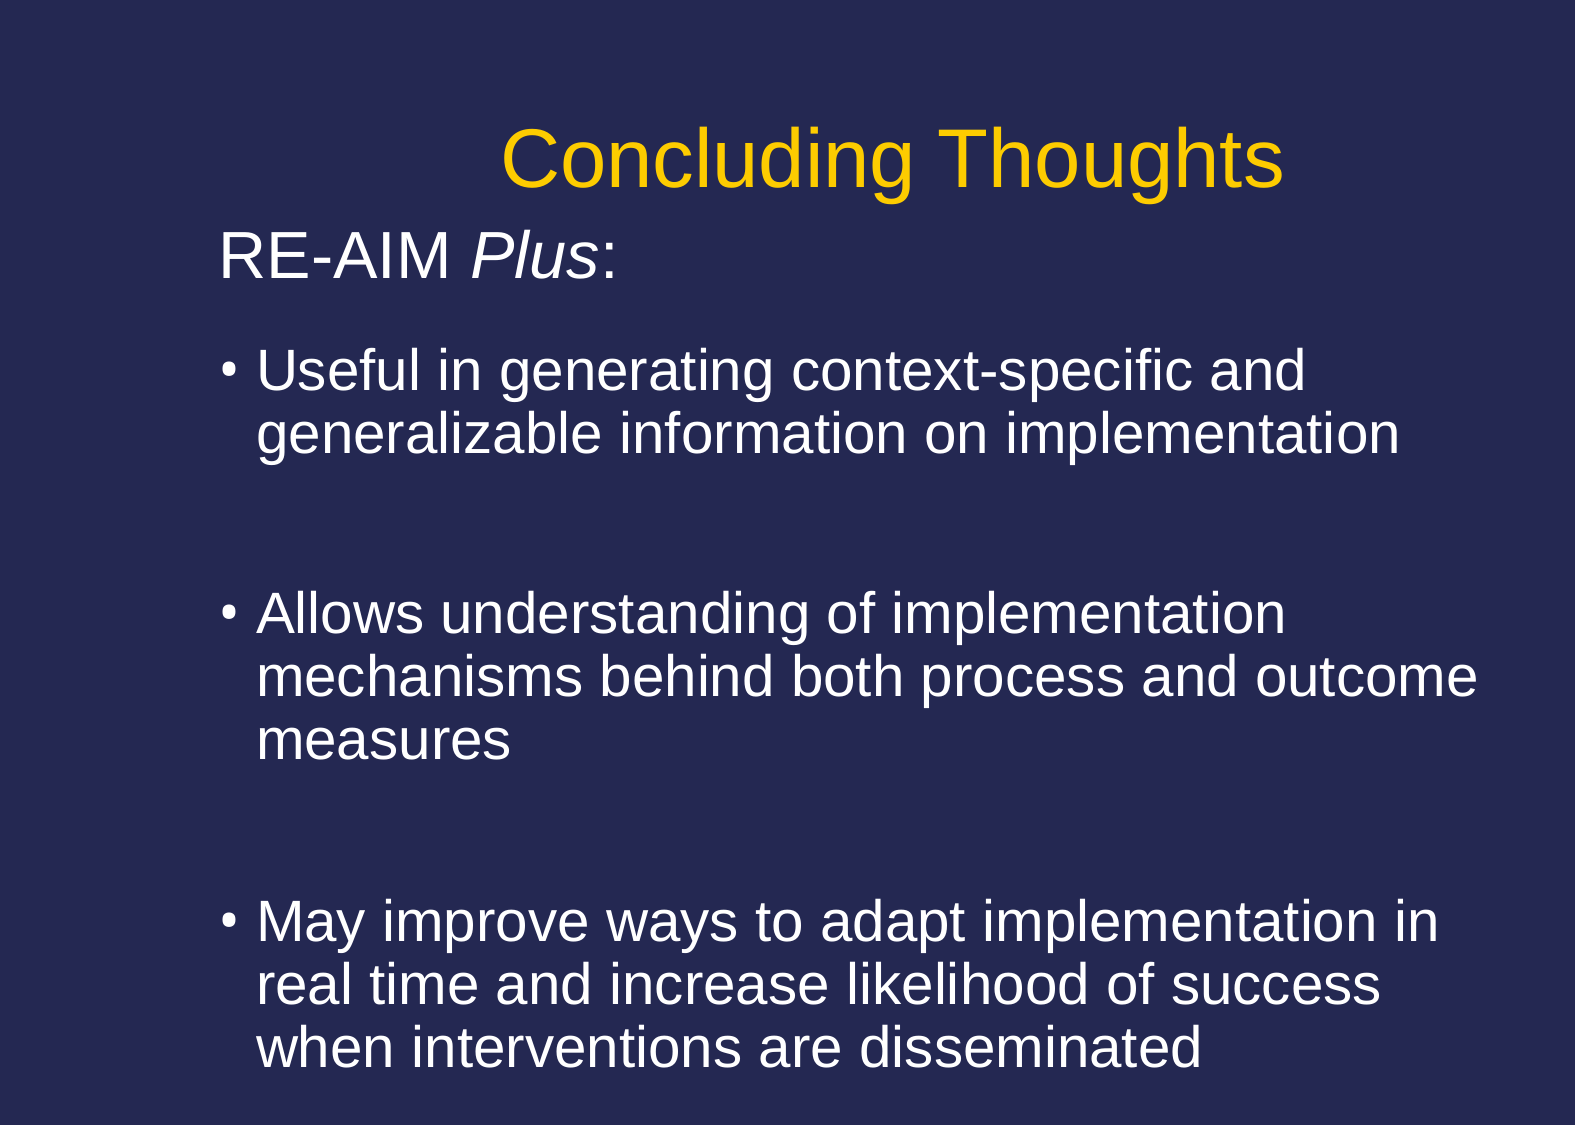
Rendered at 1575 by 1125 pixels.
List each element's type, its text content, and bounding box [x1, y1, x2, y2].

title Concluding Thoughts [183, 24, 1575, 213]
list RE-AIM Plus: Useful in generating context-specific and generalizable information on implementation Allows understanding of implementation mechanisms behind both process and outcome measures May improve ways to adapt implementation in real time and increase likelihood of success when interventions are disseminated [118, 212, 1549, 1075]
